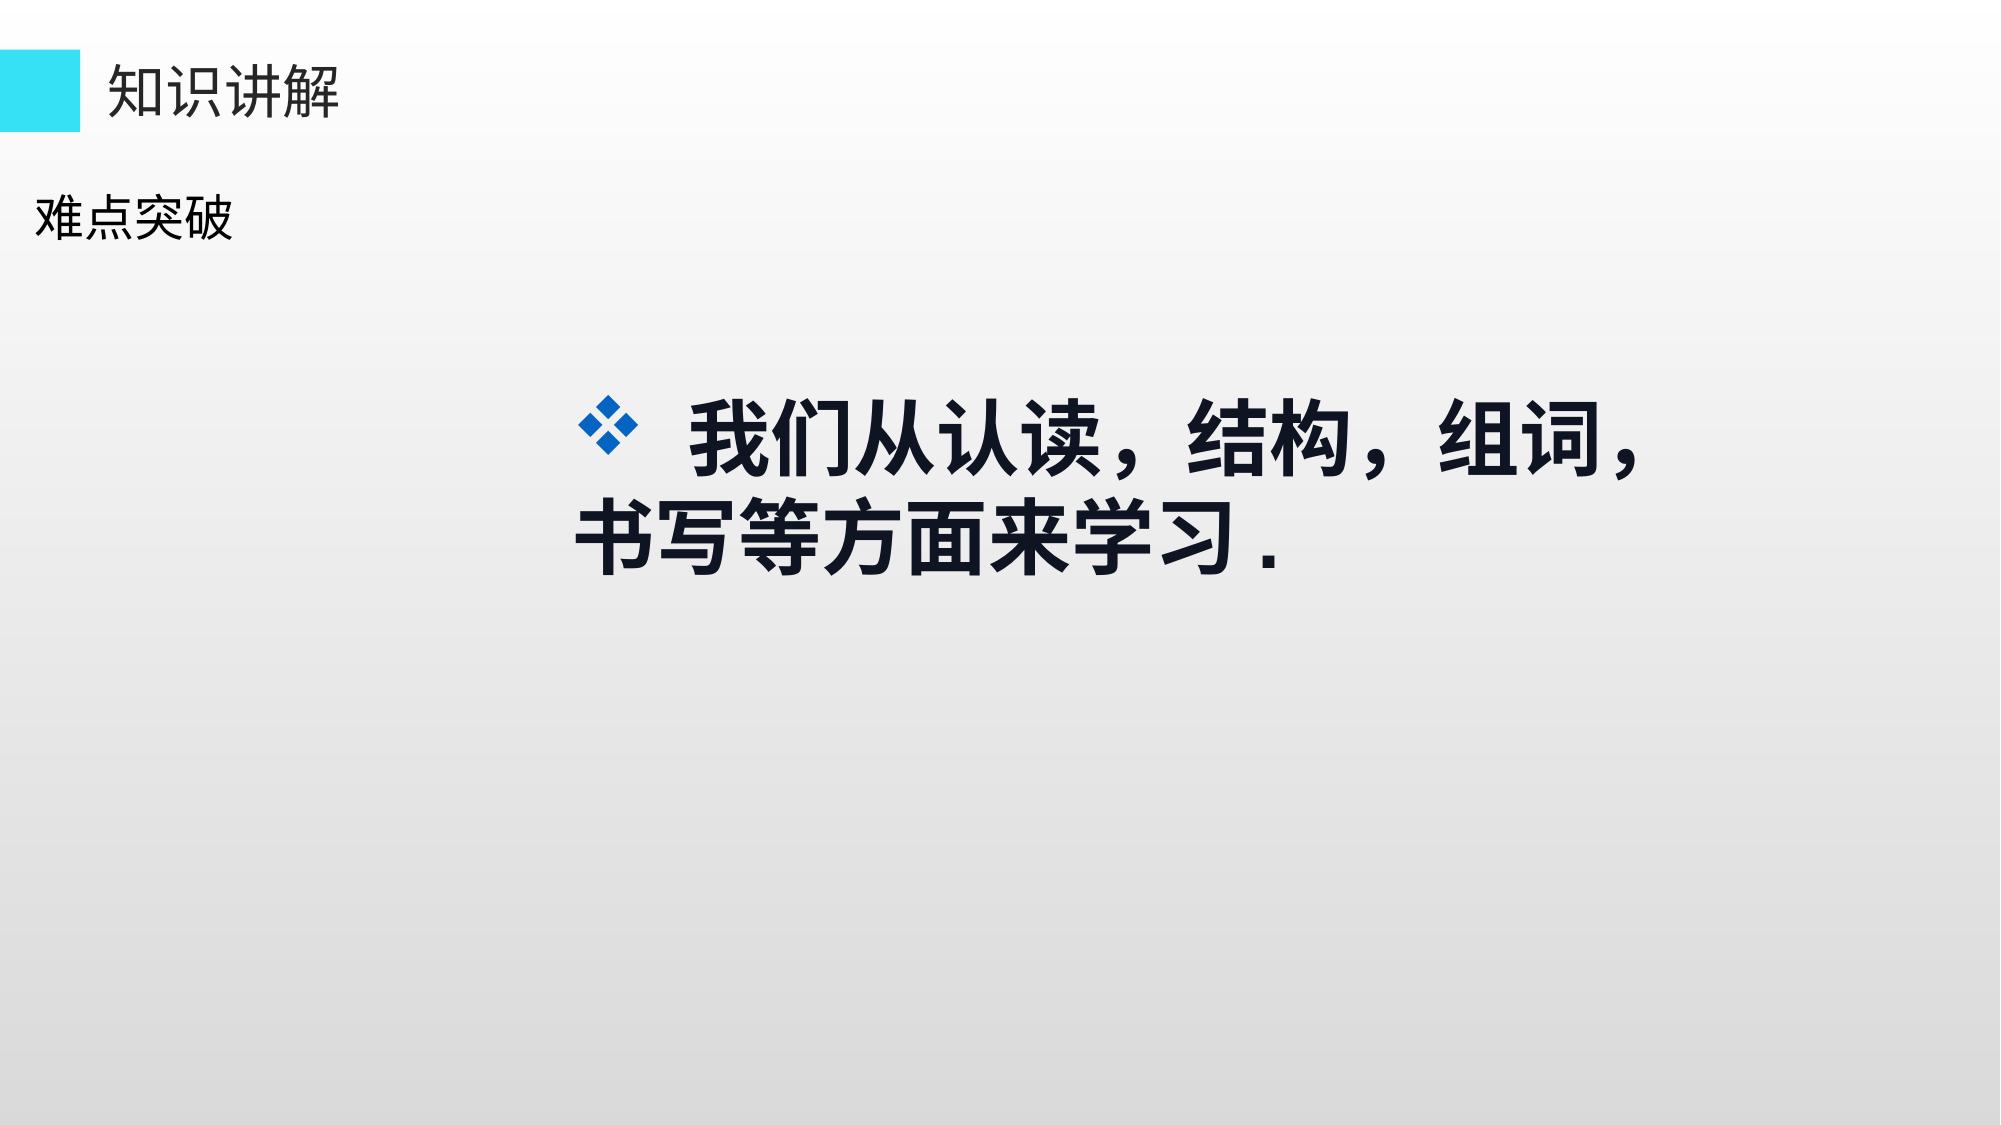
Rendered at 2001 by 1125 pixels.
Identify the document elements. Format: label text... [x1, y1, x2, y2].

text_box 我们从认读，结构，组词，书写等方面来学习. [557, 378, 1739, 594]
text_box 知识讲解 [92, 47, 398, 133]
text_box 难点突破 [19, 148, 295, 254]
text_box [0, 49, 81, 133]
